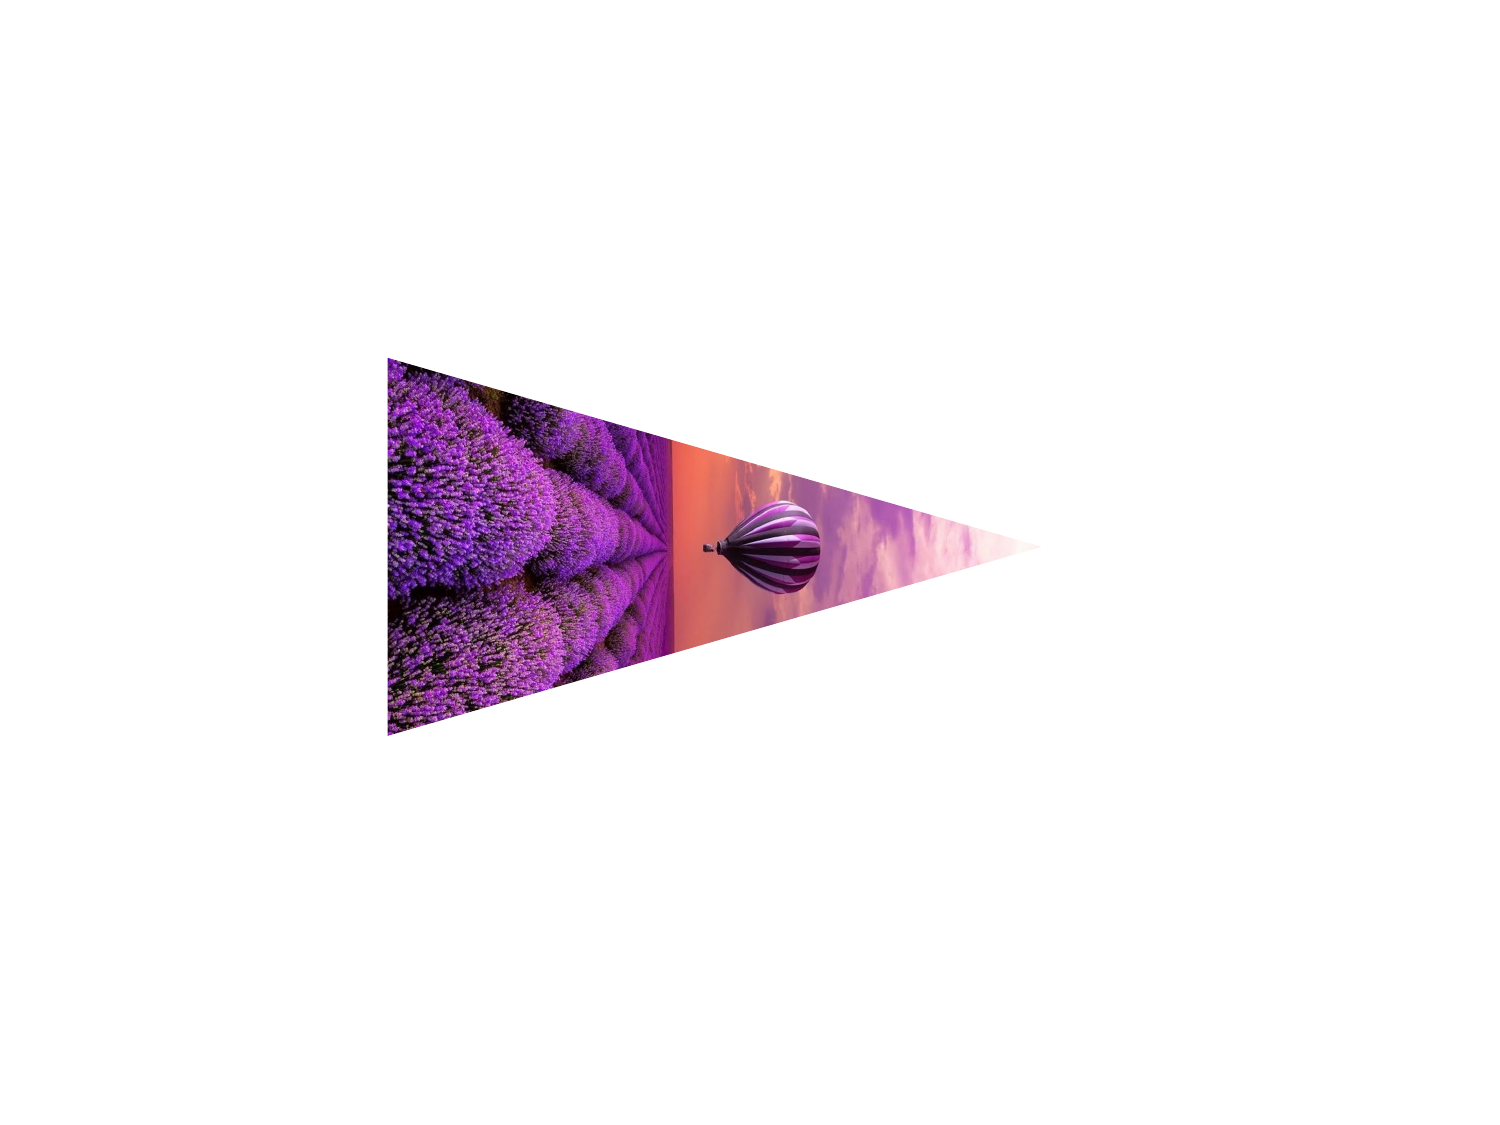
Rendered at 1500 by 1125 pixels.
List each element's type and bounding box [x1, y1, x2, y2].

picture [387, 219, 1042, 874]
